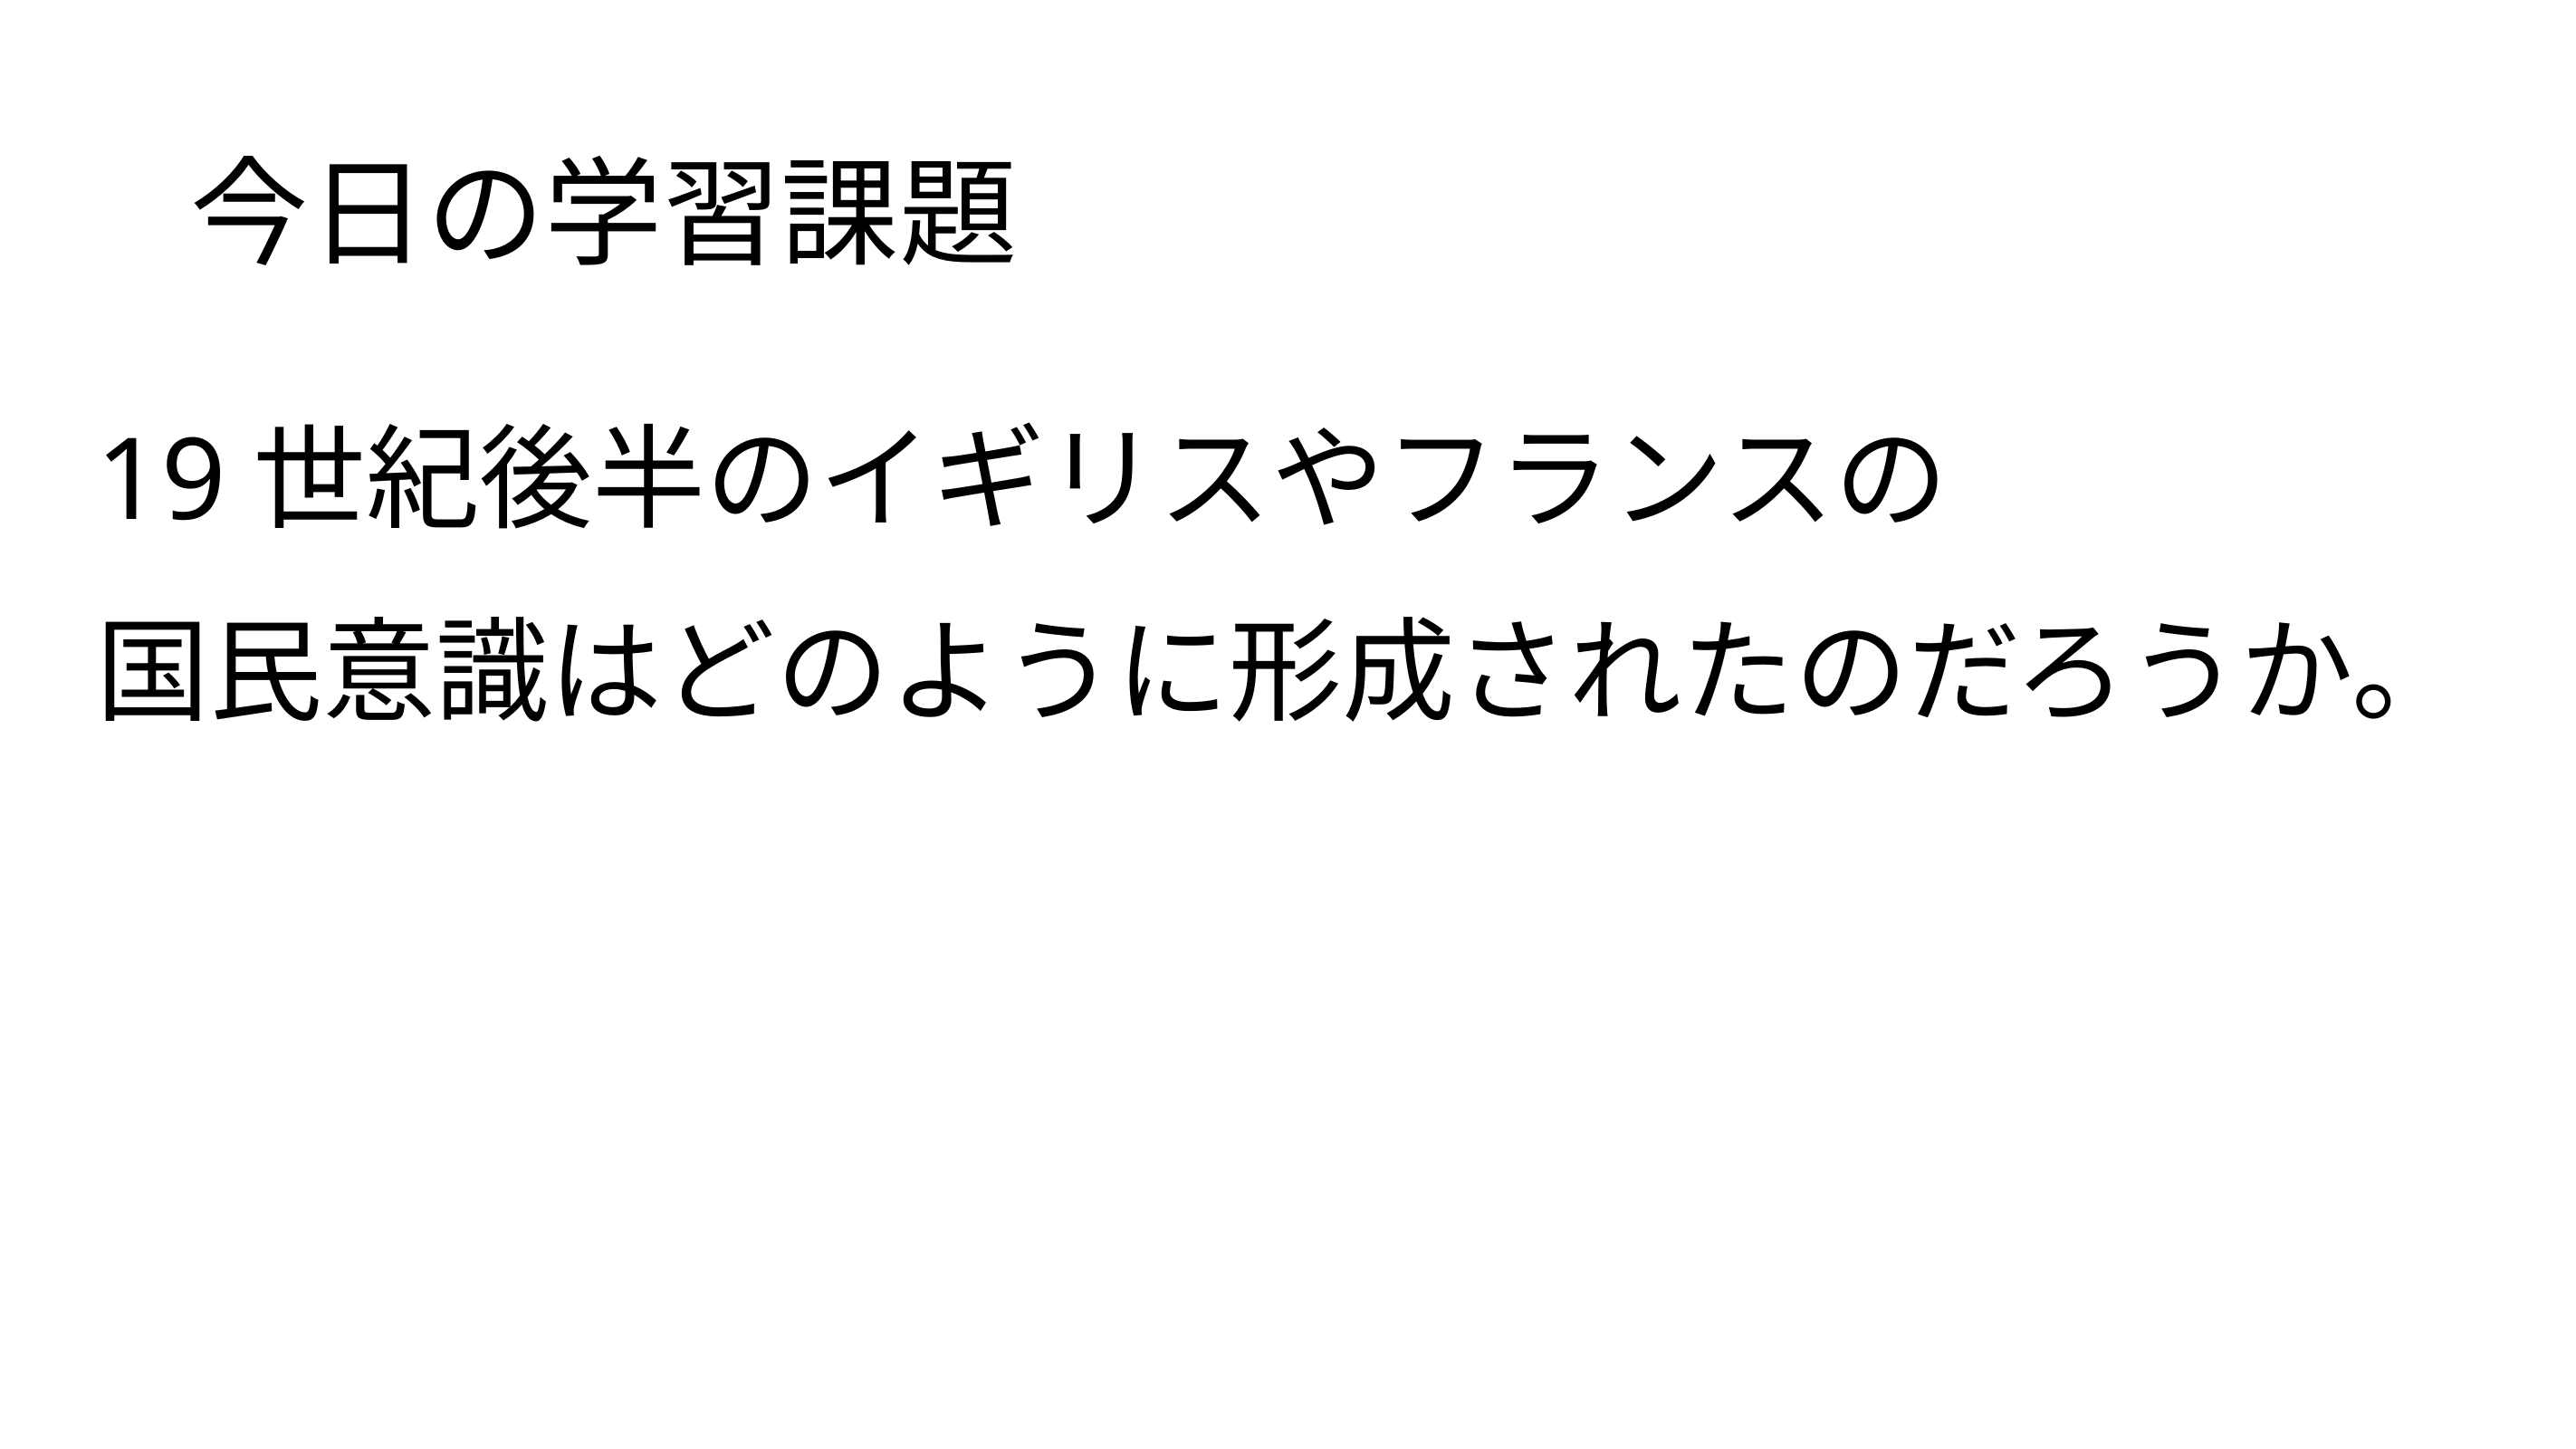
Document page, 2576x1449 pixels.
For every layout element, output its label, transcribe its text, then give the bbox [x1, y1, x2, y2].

list 19世紀後半のイギリスやフランスの 国民意識はどのように形成されたのだろうか。 [82, 415, 2576, 1264]
title 今日の学習課題 [177, 77, 2399, 358]
